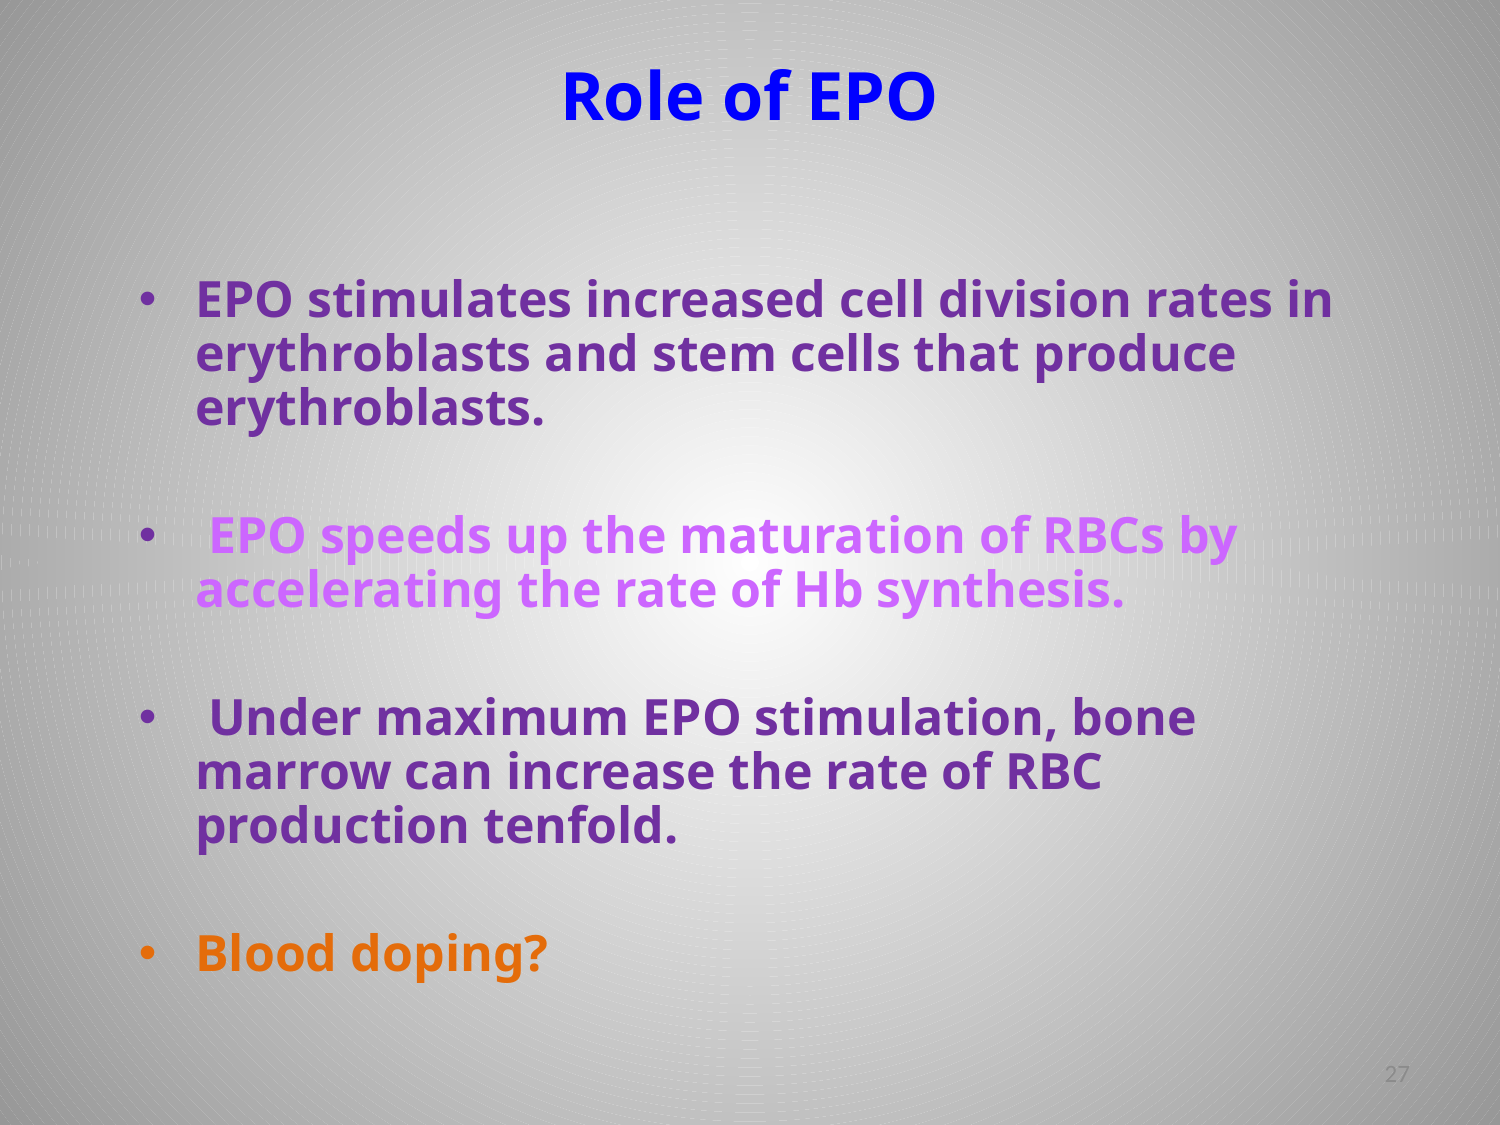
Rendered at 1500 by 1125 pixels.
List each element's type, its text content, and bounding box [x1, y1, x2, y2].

slide_number 27 [1074, 1042, 1425, 1103]
title Role of EPO [112, 0, 1388, 188]
list EPO stimulates increased cell division rates in erythroblasts and stem cells that produce erythroblasts. EPO speeds up the maturation of RBCs by accelerating the rate of Hb synthesis. Under maximum EPO stimulation, bone marrow can increase the rate of RBC production tenfold. Blood doping? [123, 267, 1399, 1055]
